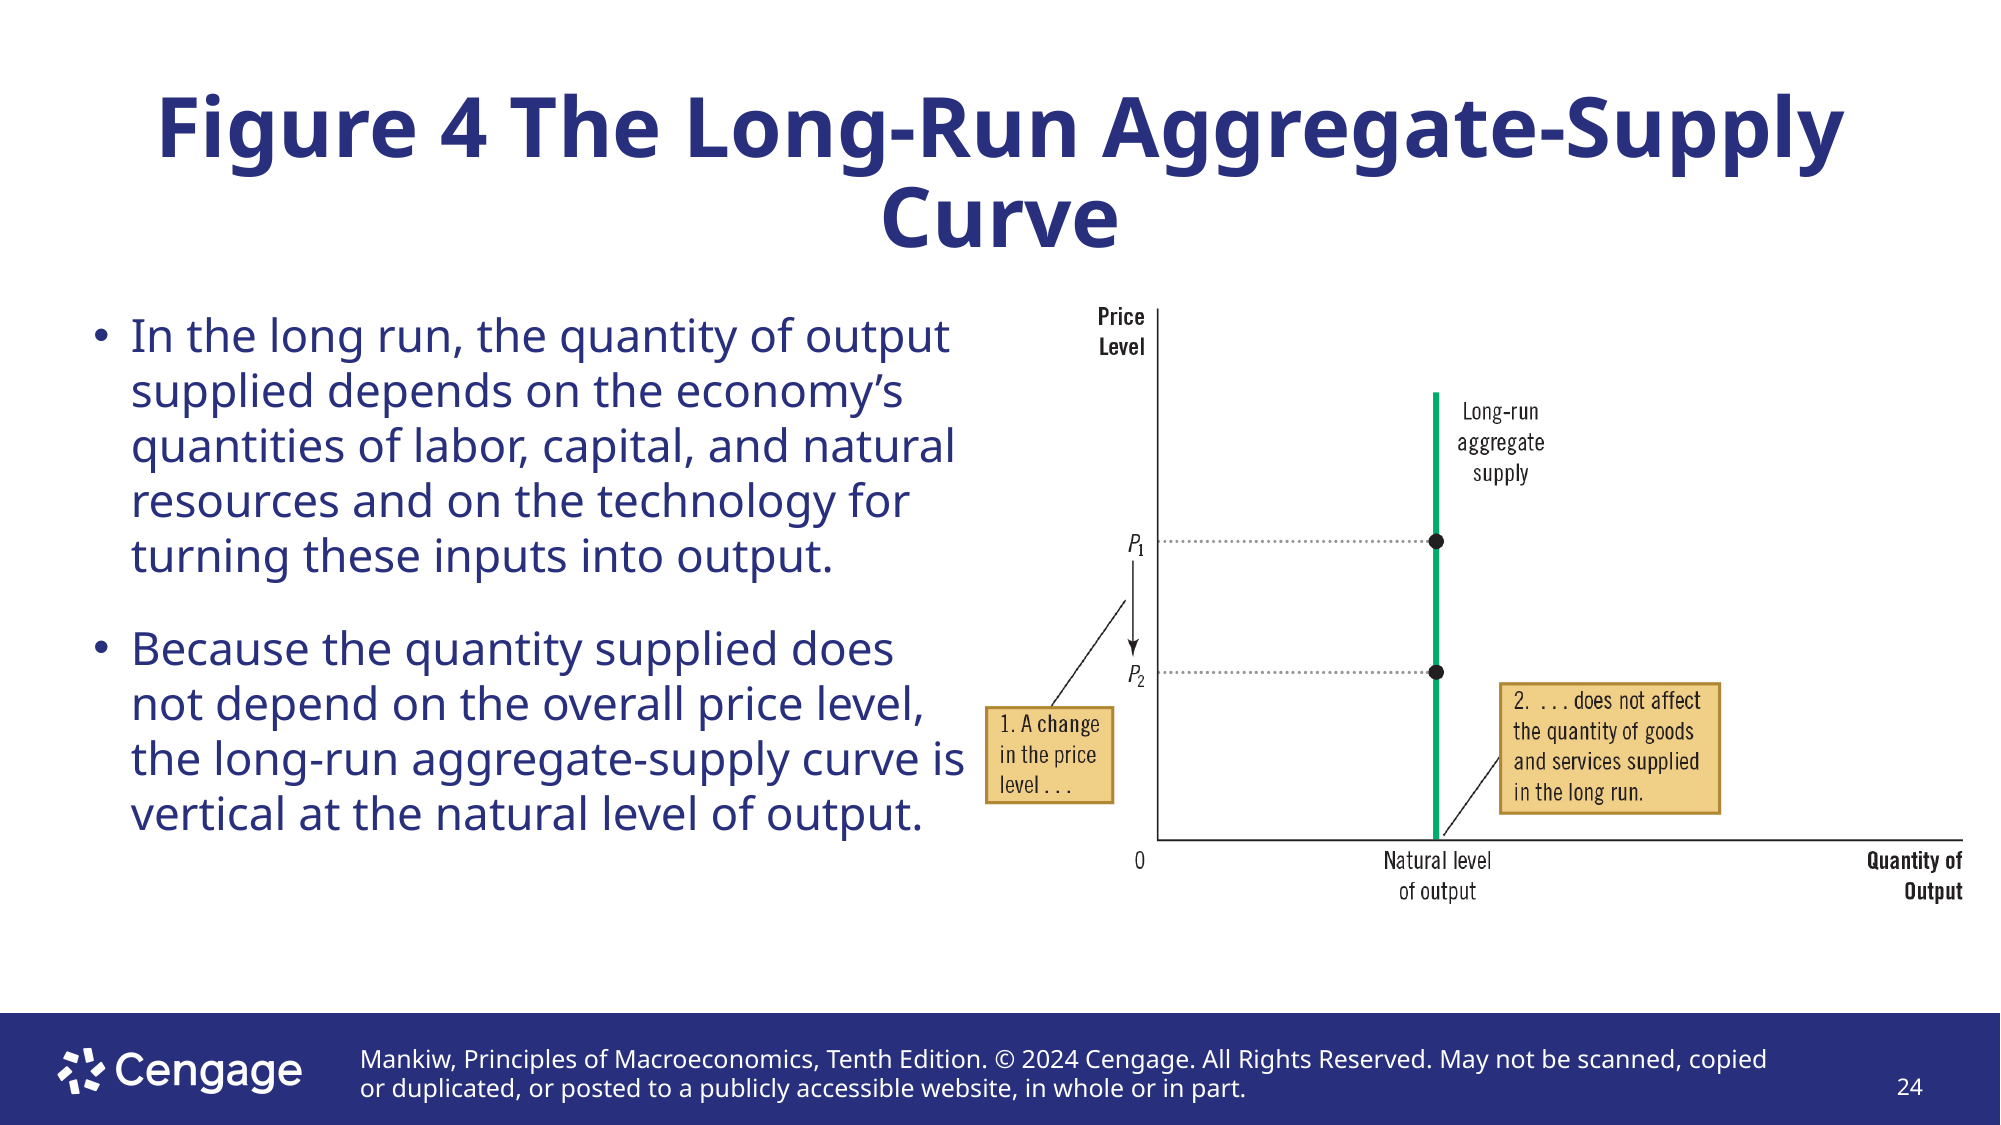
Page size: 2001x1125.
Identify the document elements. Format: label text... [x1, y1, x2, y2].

title Figure 4 The Long-Run Aggregate-Supply Curve [78, 77, 1923, 278]
picture [30, 1020, 329, 1122]
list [985, 304, 1963, 905]
list In the long run, the quantity of output supplied depends on the economy’s quantities of labor, capital, and natural resources and on the technology for turning these inputs into output. Because the quantity supplied does not depend on the overall price level, the long-run aggregate-supply curve is vertical at the natural level of output. [78, 299, 988, 1014]
